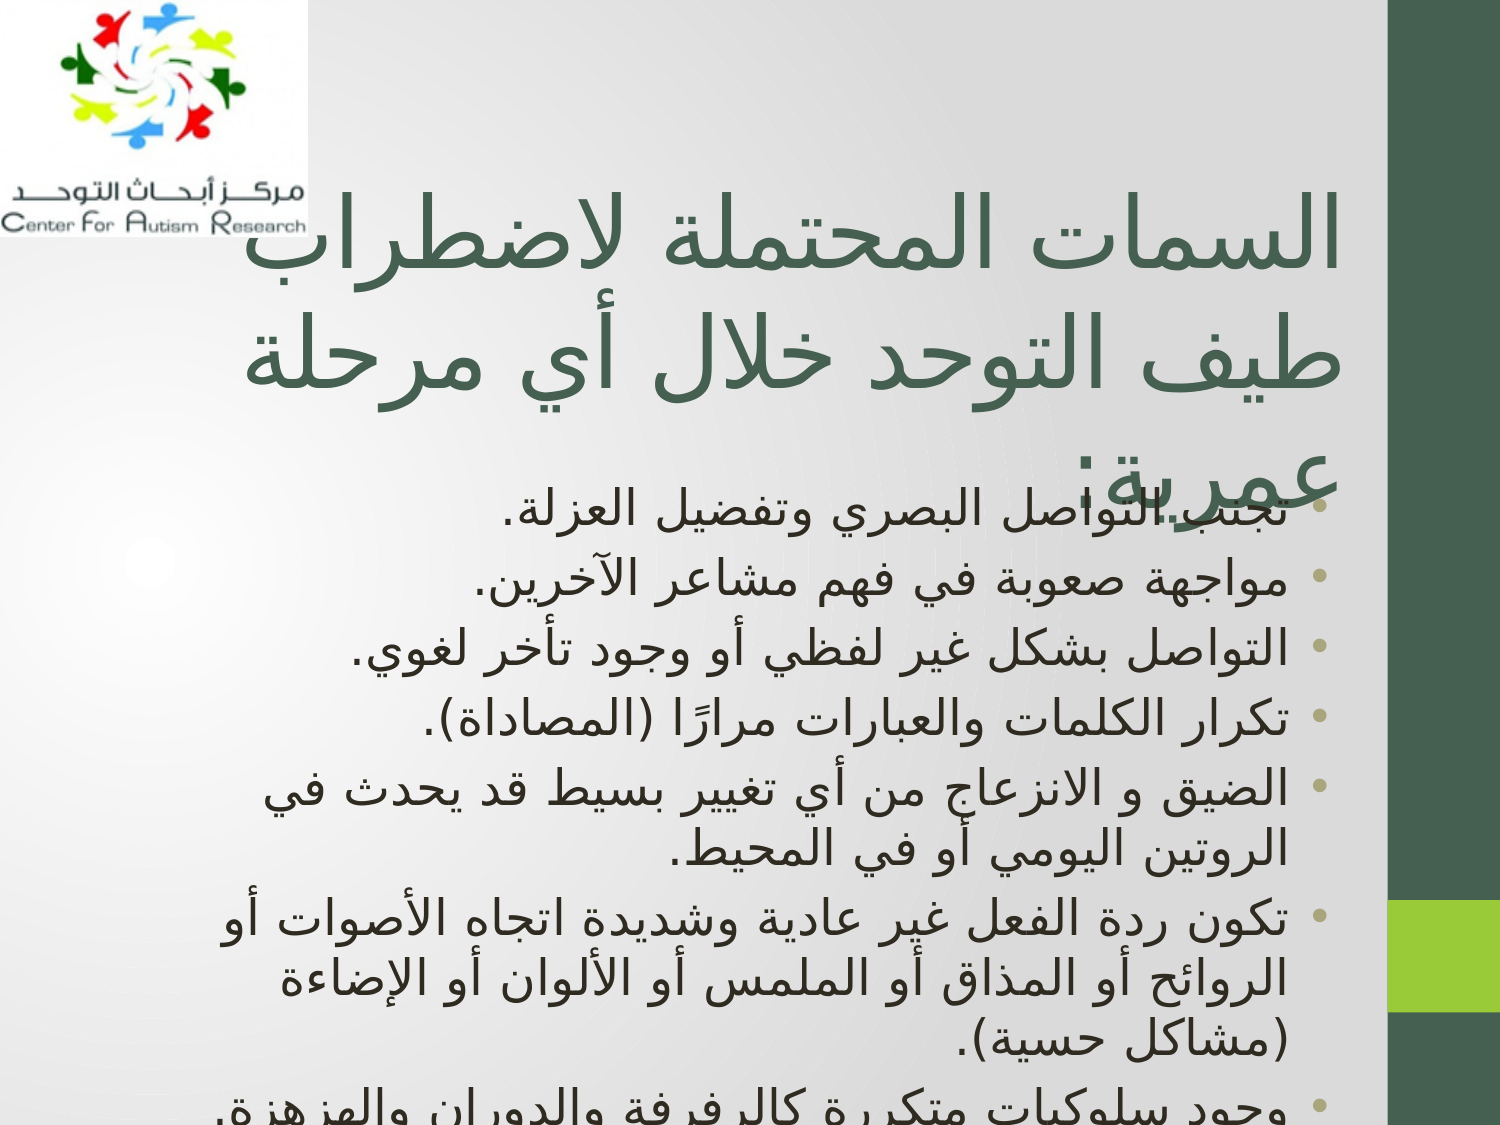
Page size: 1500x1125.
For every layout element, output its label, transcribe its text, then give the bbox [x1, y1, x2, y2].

picture [0, 0, 308, 237]
title السمات المحتملة لاضطراب طيف التوحد خلال أي مرحلة عمرية: [112, 255, 1363, 443]
list تجنب التواصل البصري وتفضيل العزلة. مواجهة صعوبة في فهم مشاعر الآخرين. التواصل بشكل غير لفظي أو وجود تأخر لغوي. تكرار الكلمات والعبارات مرارًا (المصاداة). الضيق و الانزعاج من أي تغيير بسيط قد يحدث في الروتين اليومي أو في المحيط. تكون ردة الفعل غير عادية وشديدة اتجاه الأصوات أو الروائح أو المذاق أو الملمس أو الألوان أو الإضاءة (مشاكل حسية). وجود سلوكيات متكررة كالرفرفة والدوران والهزهزة. وجود اهتمامات مقيدة ومحدودة جداً (نمطية). [112, 468, 1363, 1125]
